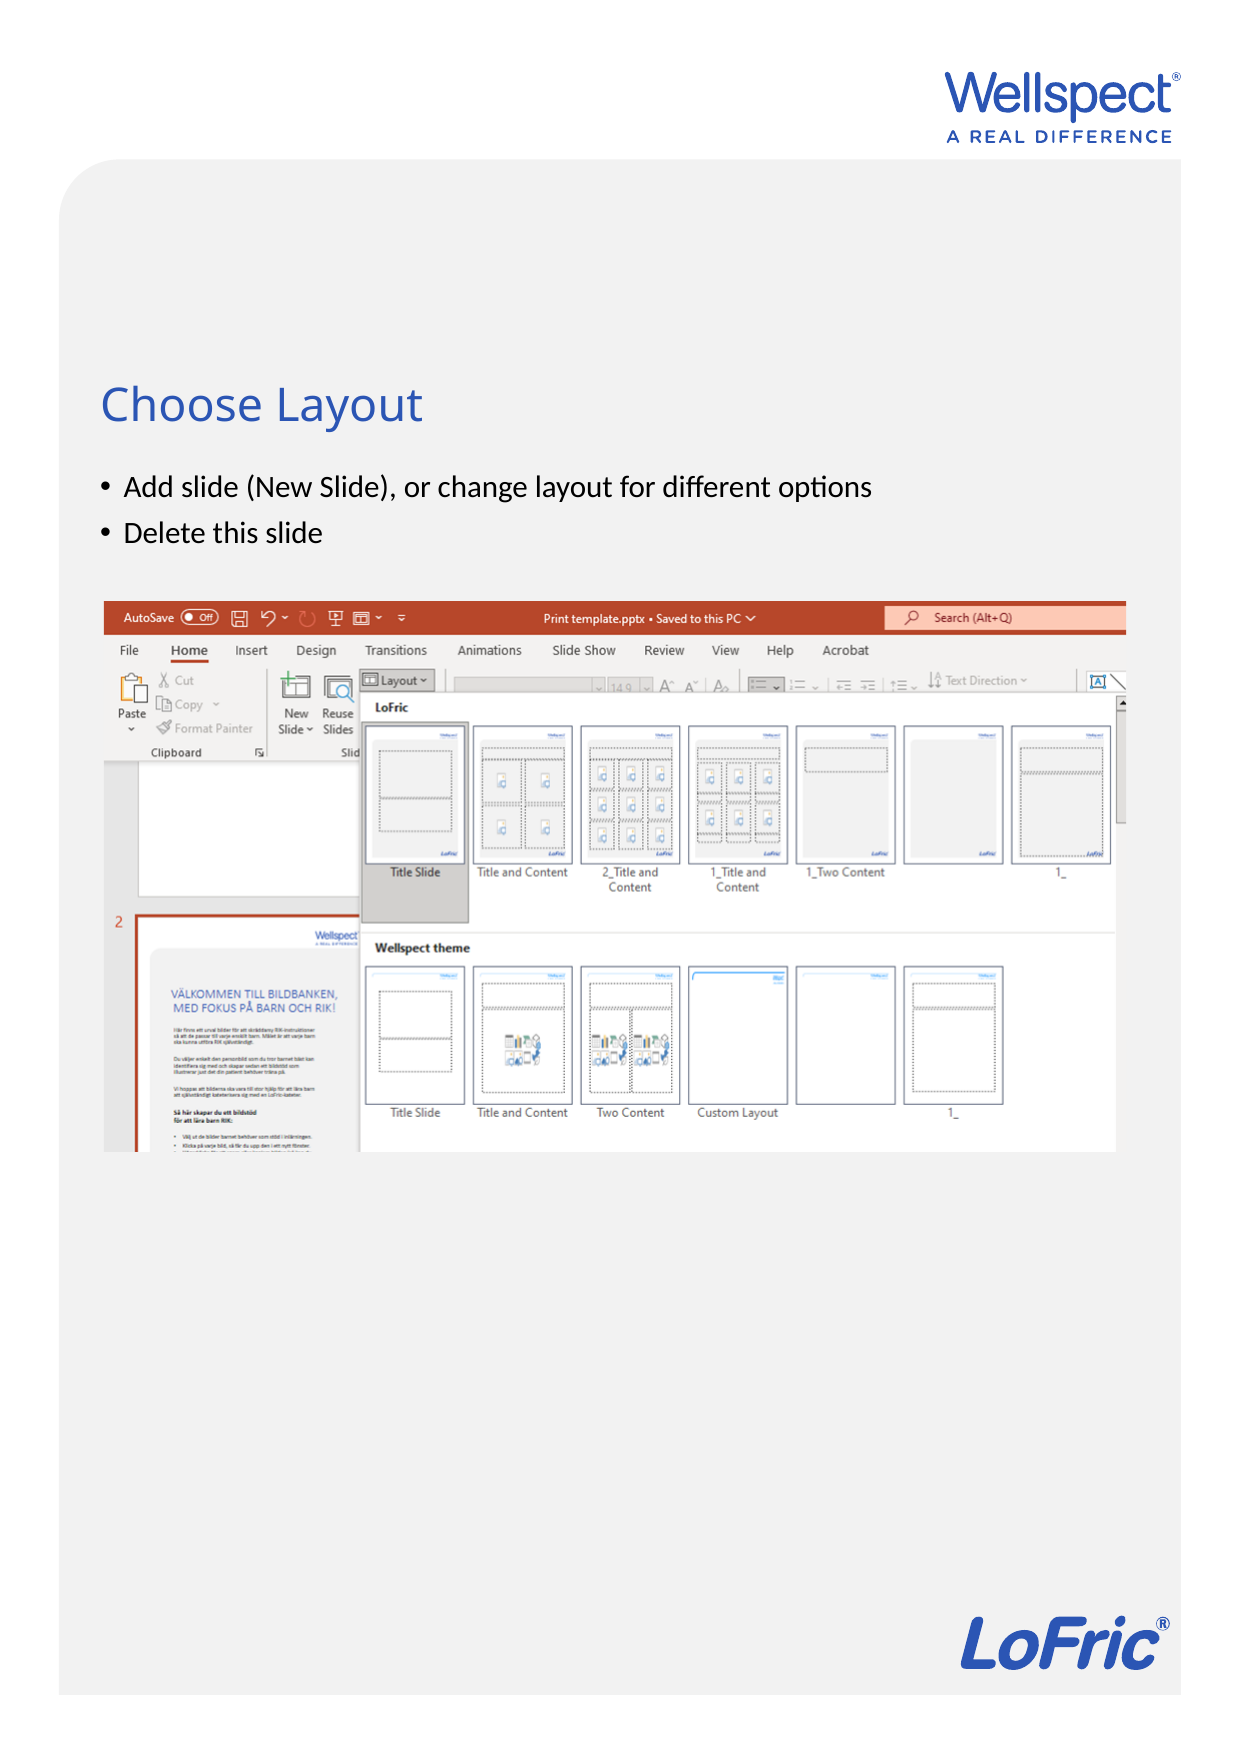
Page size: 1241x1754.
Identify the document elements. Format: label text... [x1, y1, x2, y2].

picture [103, 601, 1127, 1152]
list Add slide (New Slide), or change layout for different options Delete this slide [85, 463, 1155, 622]
title Choose Layout [85, 250, 1155, 463]
